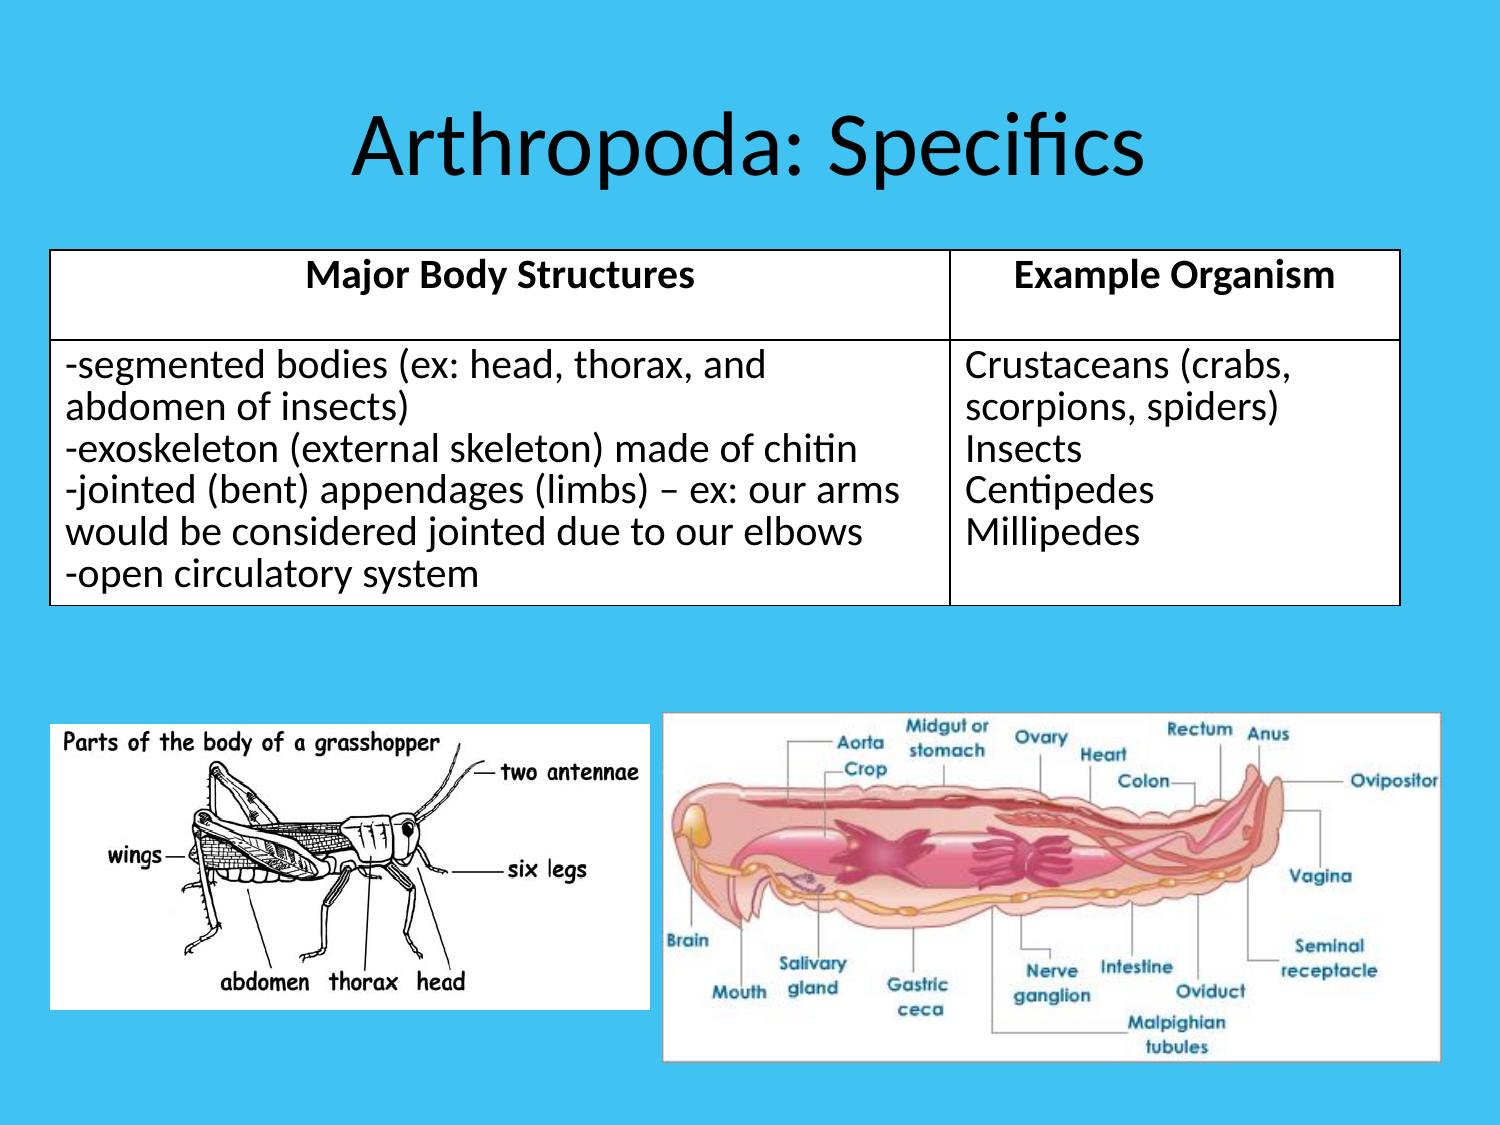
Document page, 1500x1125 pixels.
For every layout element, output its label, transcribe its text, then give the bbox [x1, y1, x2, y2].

table_cell -segmented bodies (ex: head, thorax, and abdomen of insects) -exoskeleton (external skeleton) made of chitin -jointed (bent) appendages (limbs) – ex: our arms would be considered jointed due to our elbows -open circulatory system [51, 341, 949, 605]
table_header Major Body Structures [51, 251, 949, 339]
table_header Example Organism [951, 251, 1399, 339]
picture [49, 724, 651, 1010]
picture [662, 712, 1442, 1063]
table_cell Crustaceans (crabs, scorpions, spiders) Insects Centipedes Millipedes [951, 341, 1399, 605]
title Arthropoda: Specifics [75, 45, 1425, 233]
